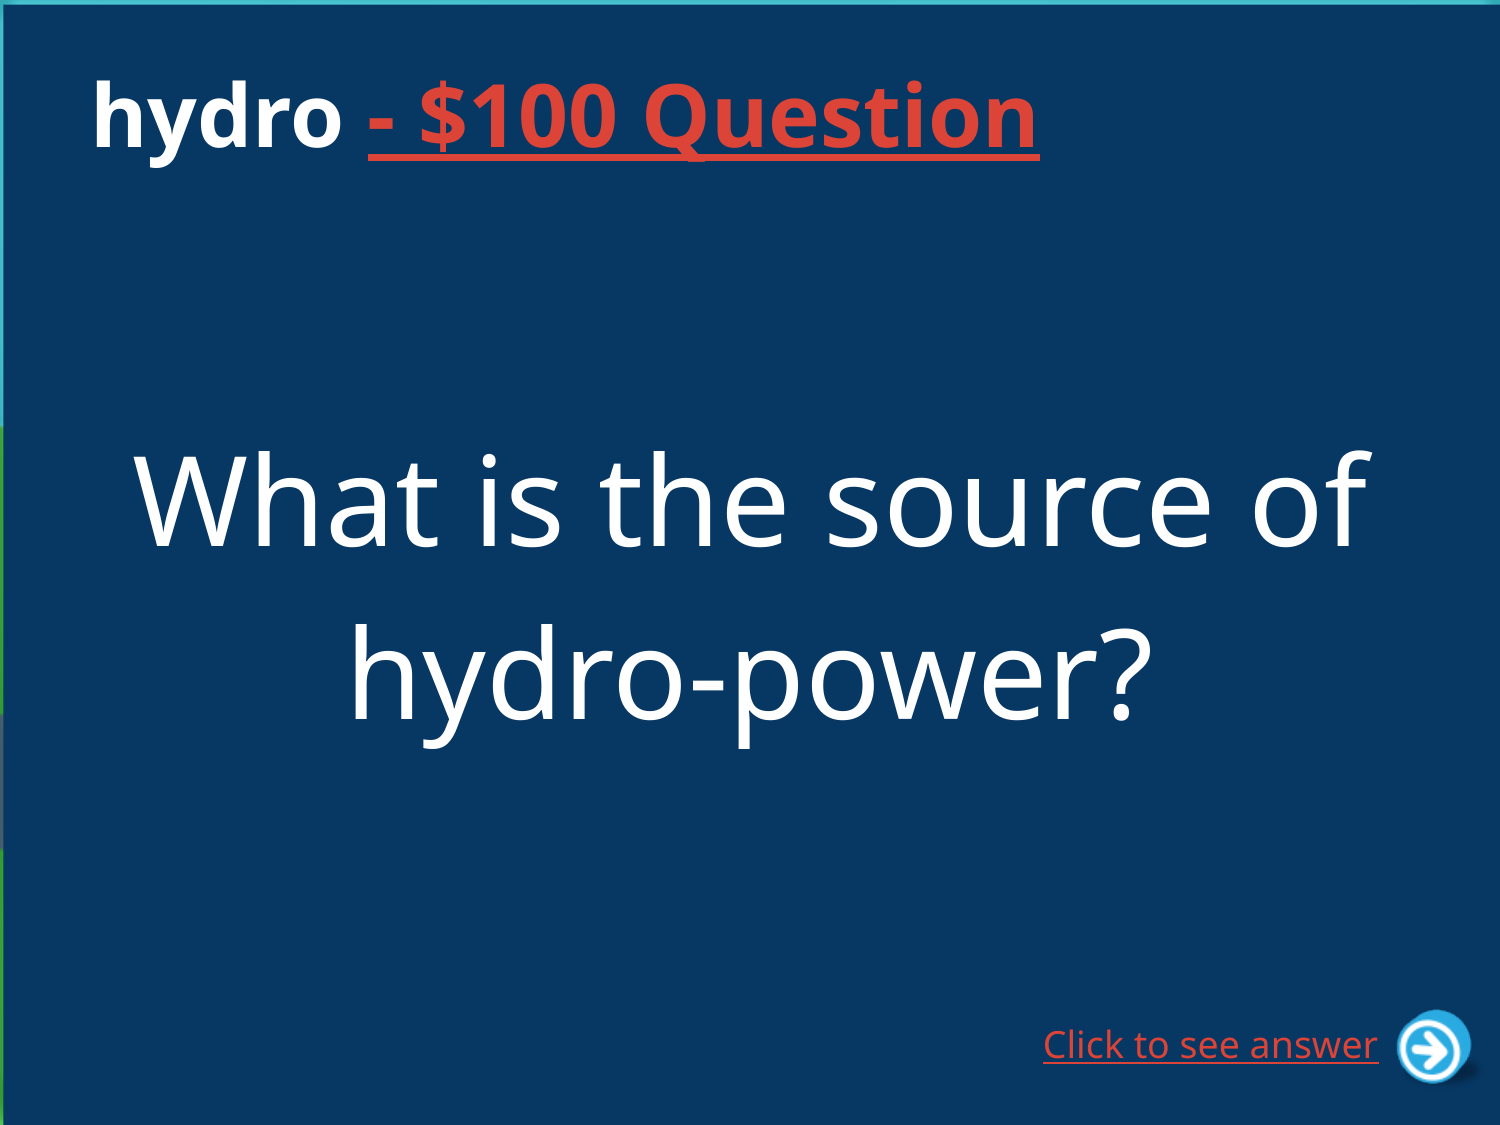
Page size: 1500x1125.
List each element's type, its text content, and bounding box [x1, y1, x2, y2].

picture [1384, 996, 1485, 1097]
text_box [3, 4, 1500, 1125]
picture [0, 0, 1500, 1125]
list What is the source of hydro-power? [75, 169, 1425, 976]
text_box Click to see answer [984, 985, 1438, 1109]
title hydro - $100 Question [75, 45, 1425, 169]
